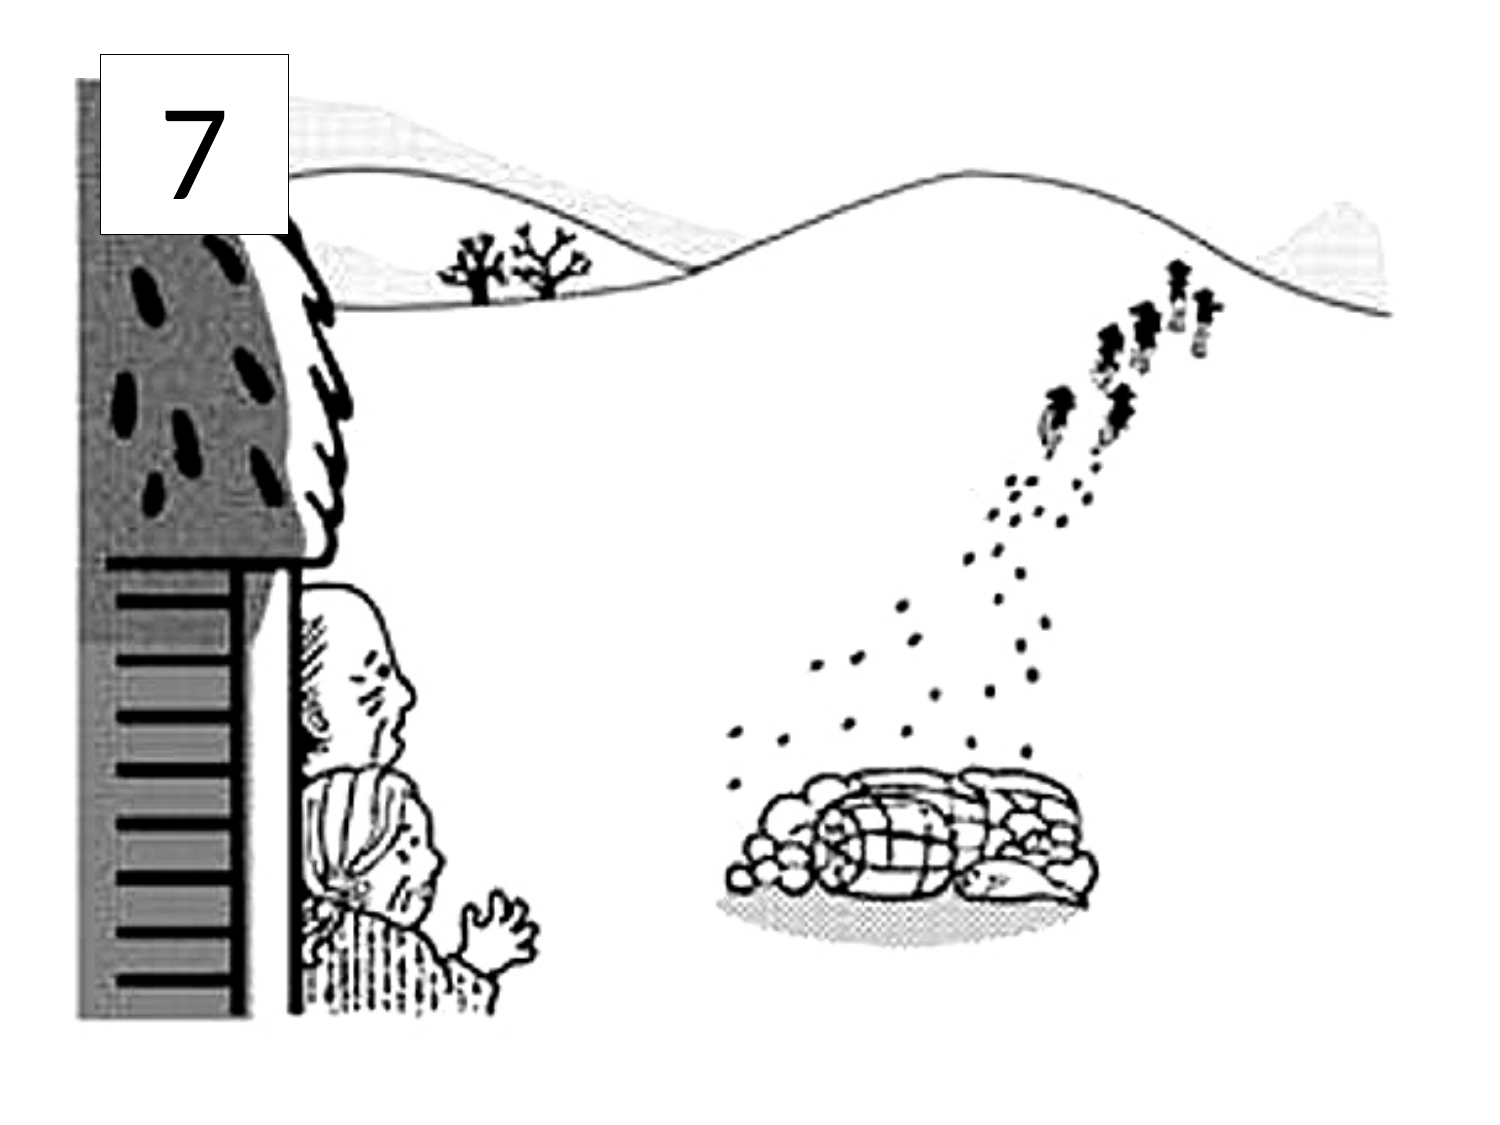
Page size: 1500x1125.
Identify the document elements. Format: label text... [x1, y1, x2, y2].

text_box 7 [100, 54, 289, 77]
picture [56, 77, 1448, 1048]
